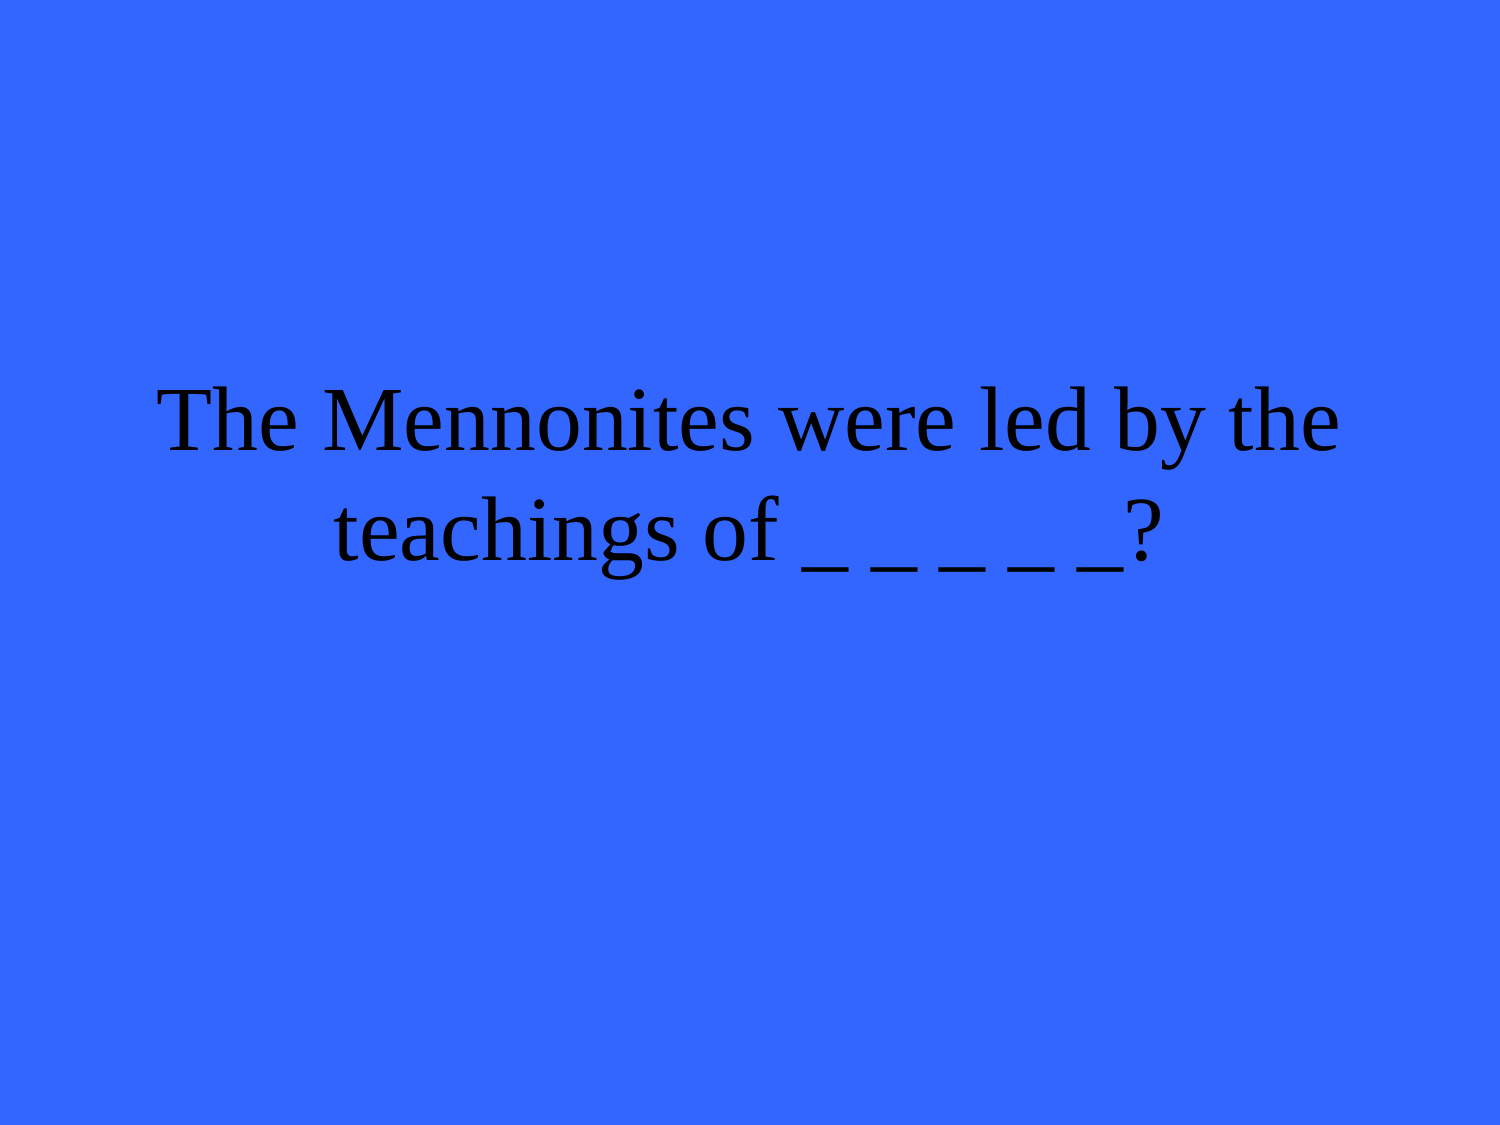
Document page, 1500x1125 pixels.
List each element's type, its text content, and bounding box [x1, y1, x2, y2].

title The Mennonites were led by the teachings of _ _ _ _ _? [112, 375, 1388, 563]
